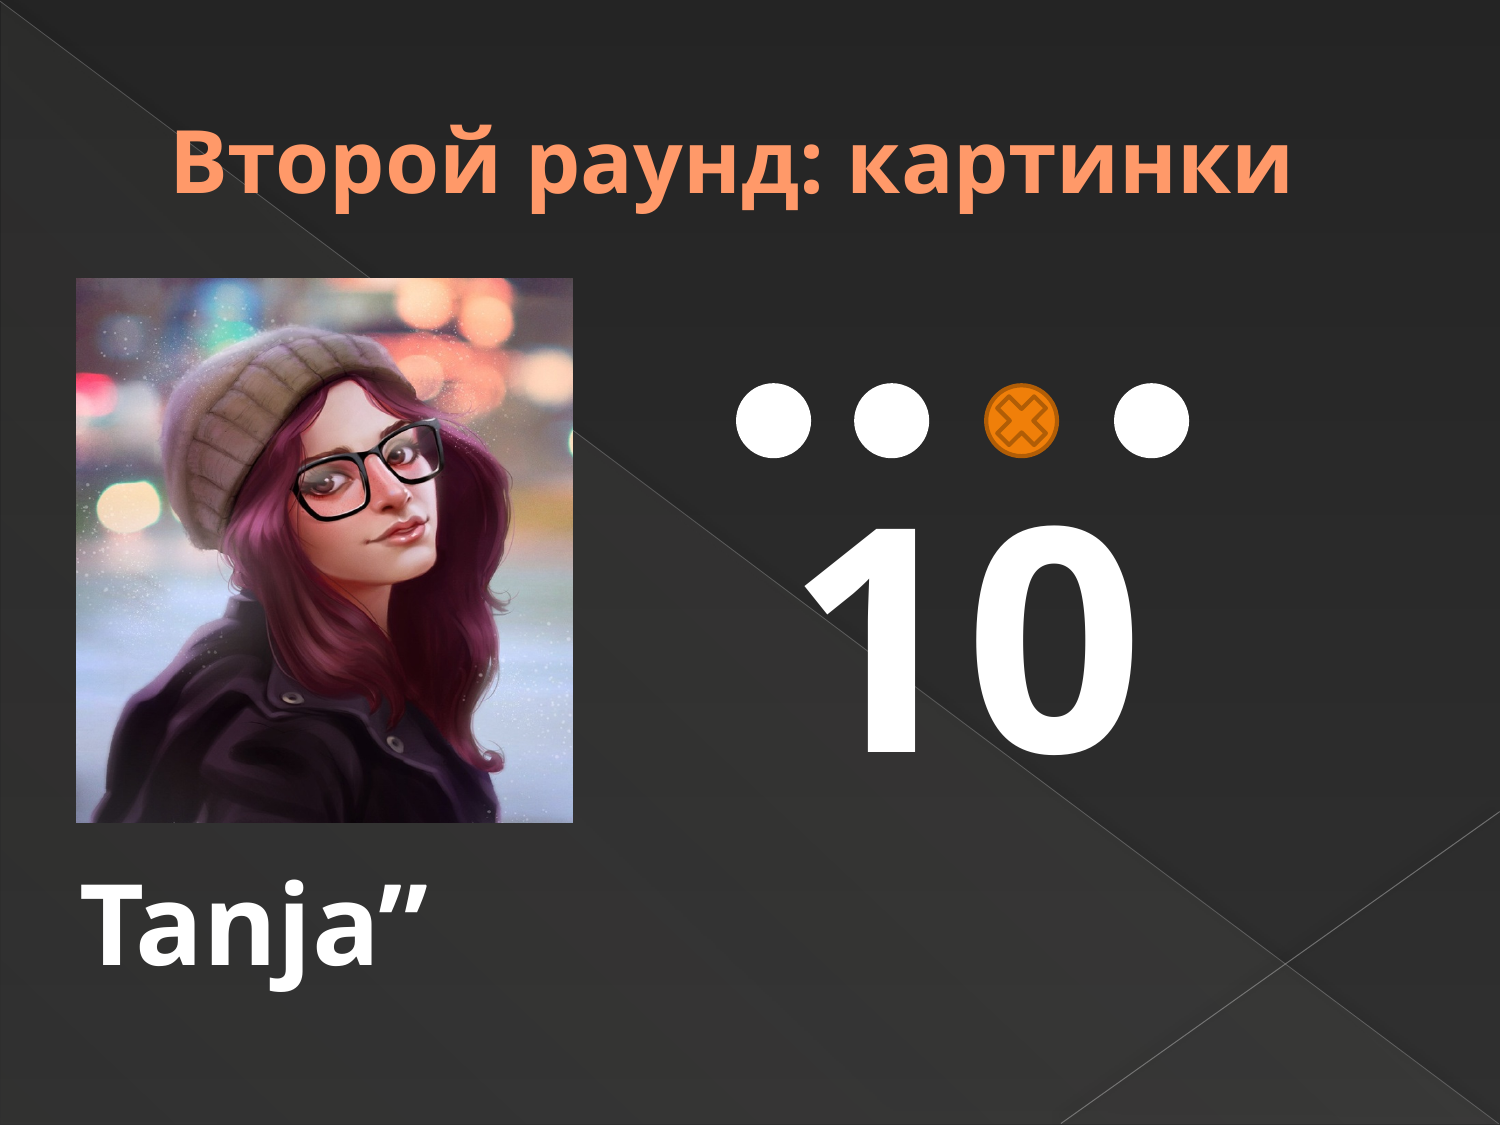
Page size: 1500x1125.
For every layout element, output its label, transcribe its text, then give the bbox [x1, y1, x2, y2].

text_box [1114, 383, 1190, 459]
text_box Tanja” [64, 845, 632, 1125]
text_box [736, 383, 812, 459]
picture [76, 278, 574, 823]
text_box 10 [690, 432, 1282, 823]
text_box [995, 394, 1048, 448]
text_box [854, 383, 930, 459]
text_box [984, 383, 1060, 459]
title Второй раунд: картинки [75, 43, 1425, 274]
